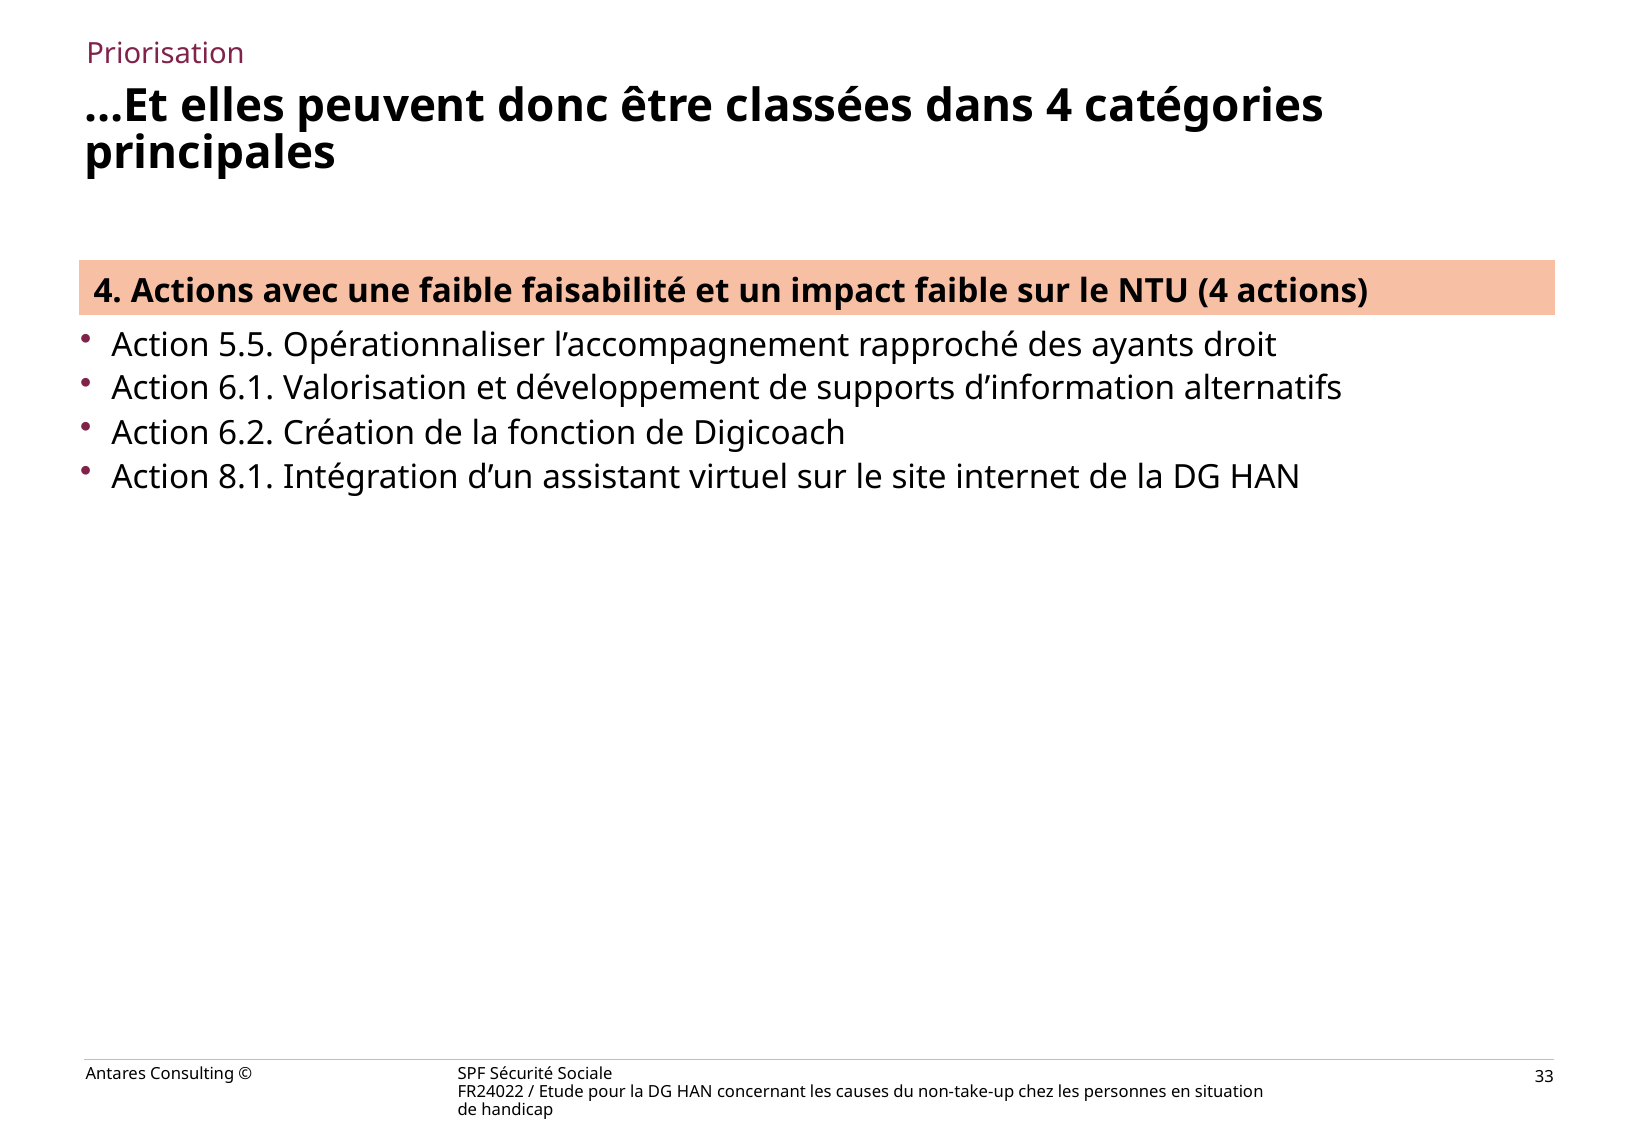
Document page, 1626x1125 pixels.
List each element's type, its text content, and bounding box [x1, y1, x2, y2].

table_header 4. Actions avec une faible faisabilité et un impact faible sur le NTU (4 actions) [79, 260, 1555, 315]
title …Et elles peuvent donc être classées dans 4 catégories principales [84, 82, 1550, 229]
text_box Priorisation [86, 38, 1522, 70]
list Action 5.5. Opérationnaliser l’accompagnement rapproché des ayants droit Action 6.1 . Valorisation et développement de supports d’information alternatifs Action 6.2. Création de la fonction de Digicoach Action 8.1. Intégration d’un assistant virtuel sur le site internet de la DG HAN [80, 322, 1550, 497]
